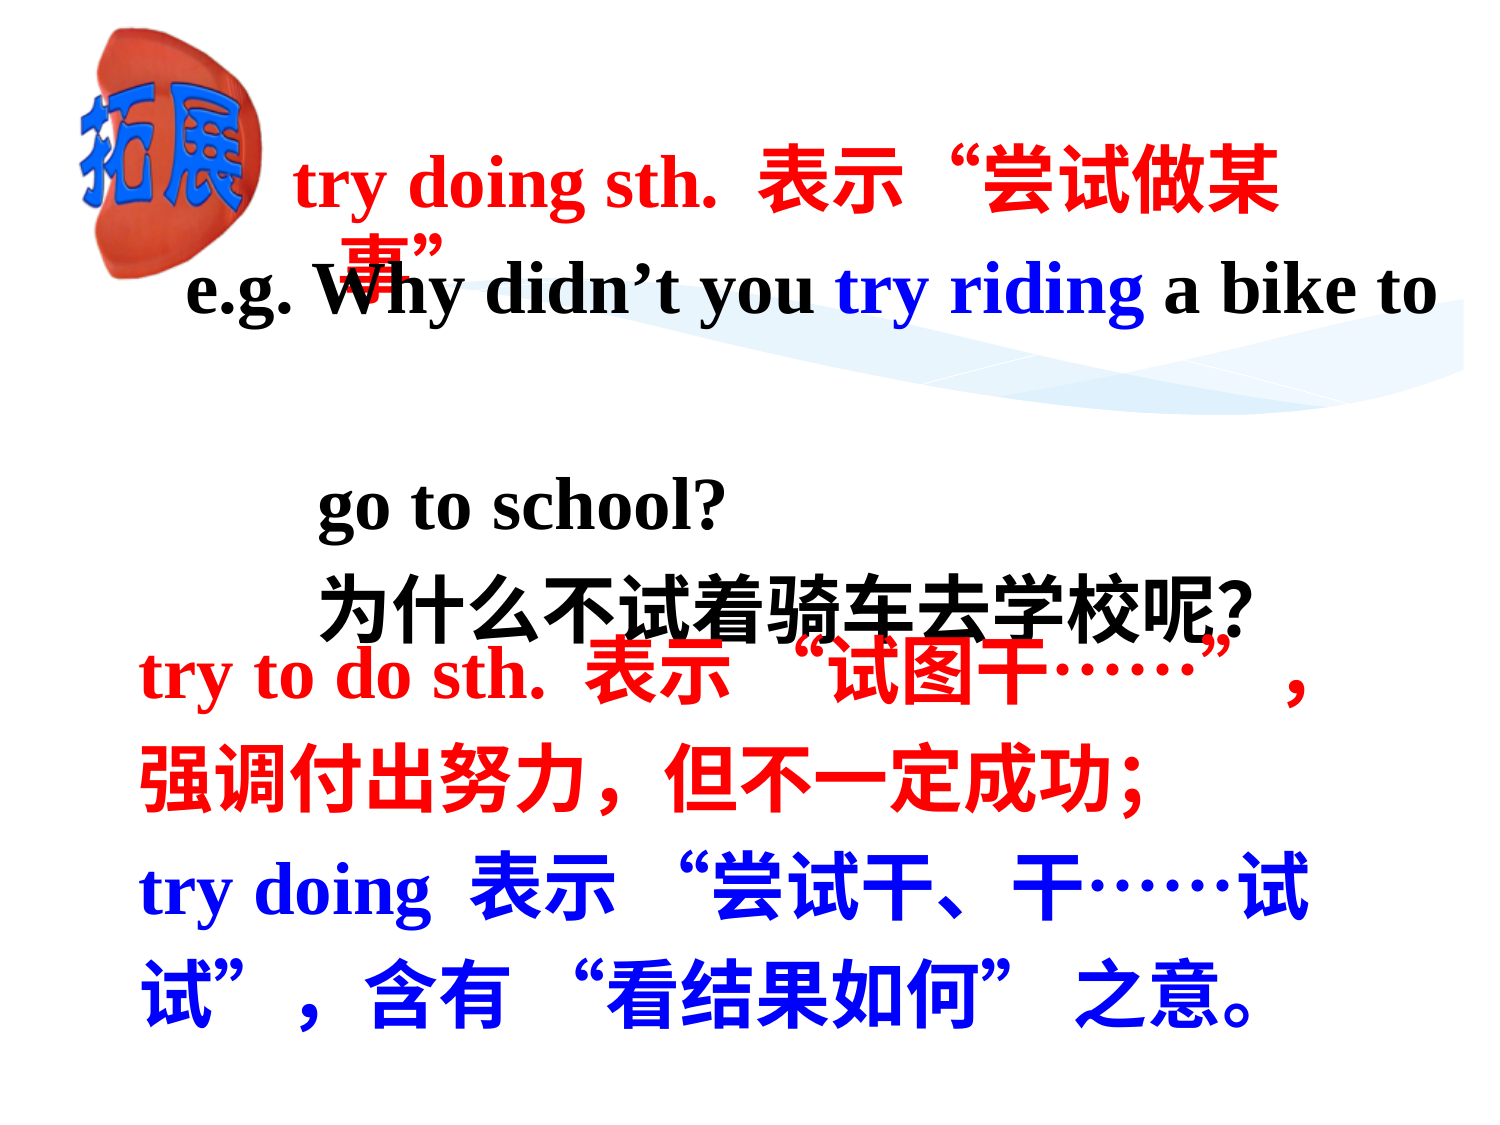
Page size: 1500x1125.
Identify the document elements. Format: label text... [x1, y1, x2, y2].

list try doing sth. 表示“尝试做某事” [295, 125, 1410, 213]
text_box e.g. Why didn’t you try riding a bike to go to school? 为什么不试着骑车去学校呢？ [171, 213, 1459, 661]
text_box try to do sth. 表示 “试图干……”，强调付出努力，但不一定成功； try doing 表示 “尝试干、干……试试”，含有 “看结果如何” 之意。 [123, 597, 1424, 1045]
picture [52, 0, 290, 308]
